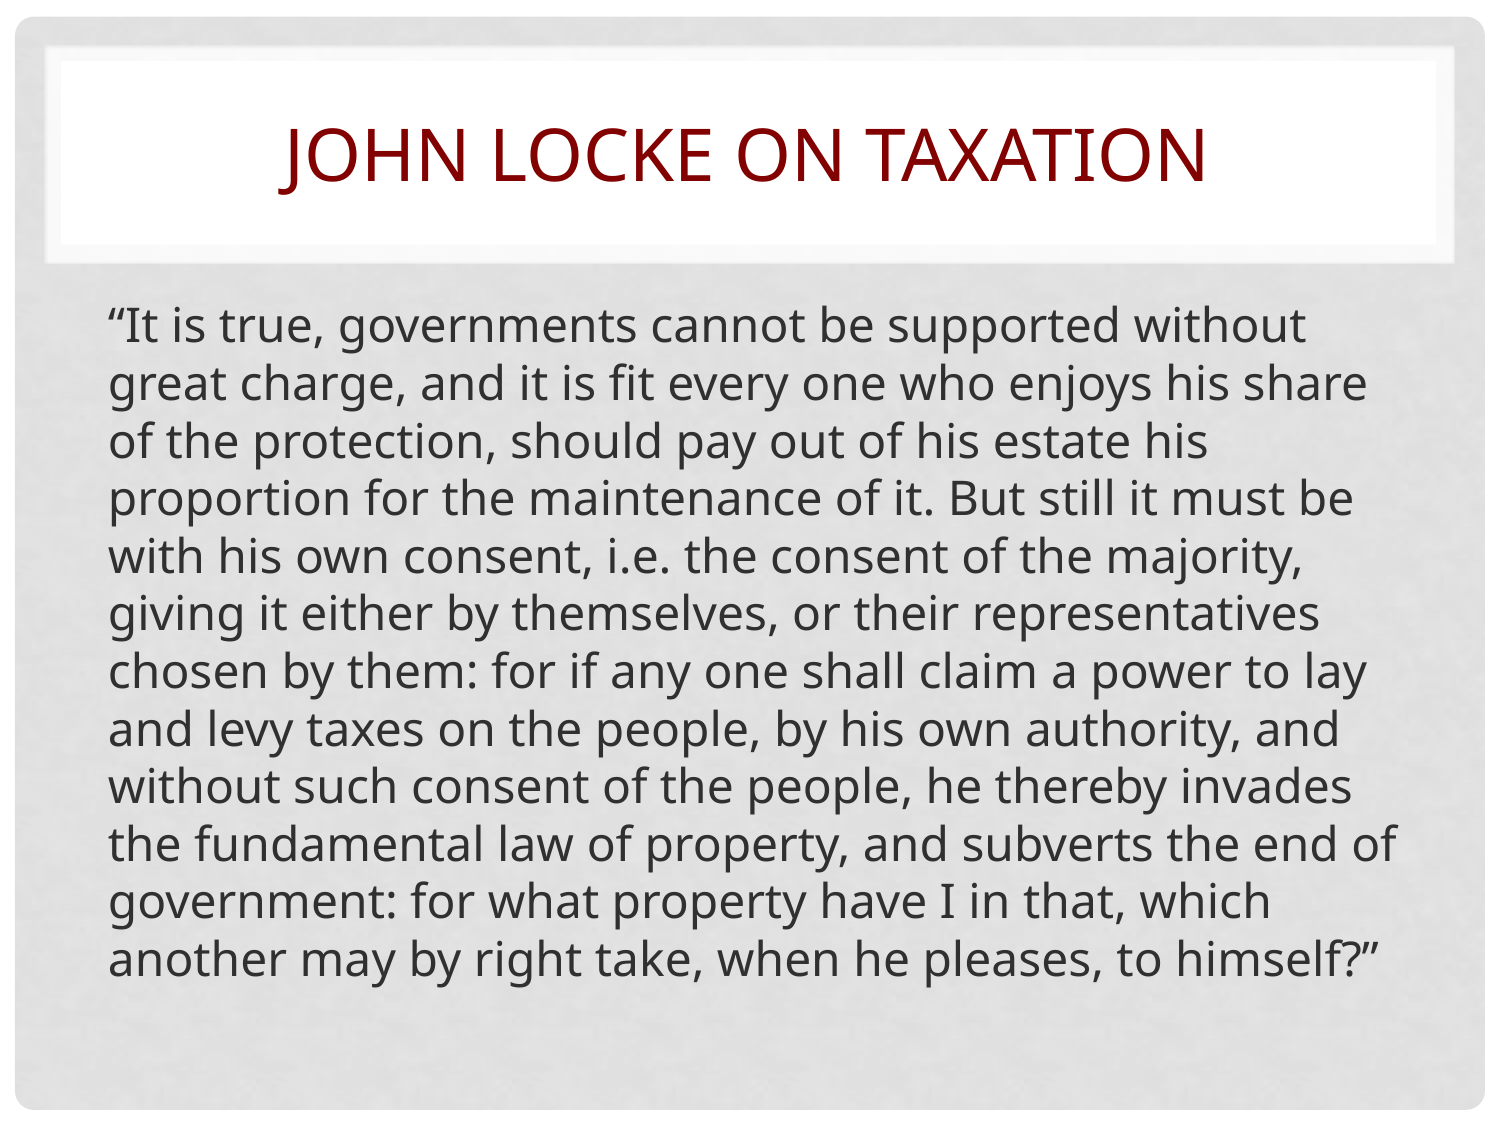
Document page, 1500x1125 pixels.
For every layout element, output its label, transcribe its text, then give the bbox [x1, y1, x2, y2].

title John Locke on Taxation [69, 66, 1425, 238]
list “It is true, governments cannot be supported without great charge, and it is fit every one who enjoys his share of the protection, should pay out of his estate his proportion for the maintenance of it. But still it must be with his own consent, i.e. the consent of the majority, giving it either by themselves, or their representatives chosen by them: for if any one shall claim a power to lay and levy taxes on the people, by his own authority, and without such consent of the people, he thereby invades the fundamental law of property, and subverts the end of government: for what property have I in that, which another may by right take, when he pleases, to himself?” [75, 287, 1425, 1005]
